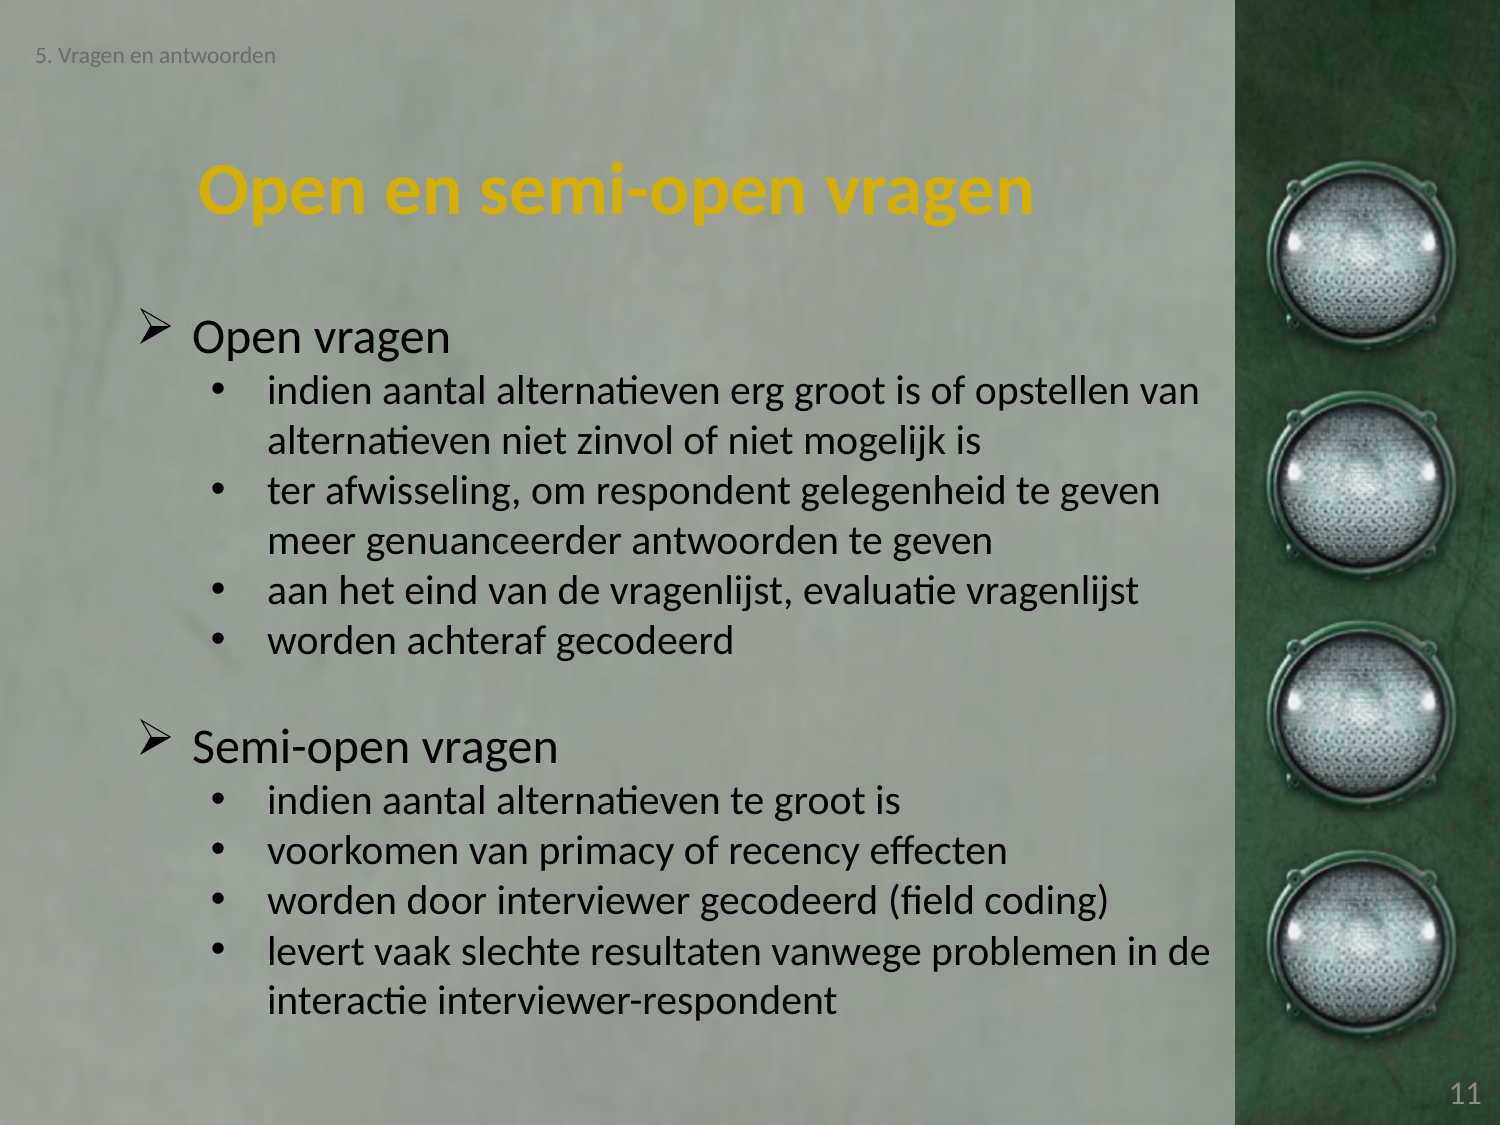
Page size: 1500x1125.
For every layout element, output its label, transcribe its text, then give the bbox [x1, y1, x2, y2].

subtitle Open en semi-open vragen [0, 131, 1229, 276]
text_box Open vragen indien aantal alternatieven erg groot is of opstellen van alternatieven niet zinvol of niet mogelijk is ter afwisseling, om respondent gelegenheid te geven meer genuanceerder antwoorden te geven aan het eind van de vragenlijst, evaluatie vragenlijst worden achteraf gecodeerd Semi-open vragen indien aantal alternatieven te groot is voorkomen van primacy of recency effecten worden door interviewer gecodeerd (field coding) levert vaak slechte resultaten vanwege problemen in de interactie interviewer-respondent [121, 295, 1229, 1081]
title 5. Vragen en antwoorden [19, 32, 435, 77]
picture [0, 0, 1500, 1125]
